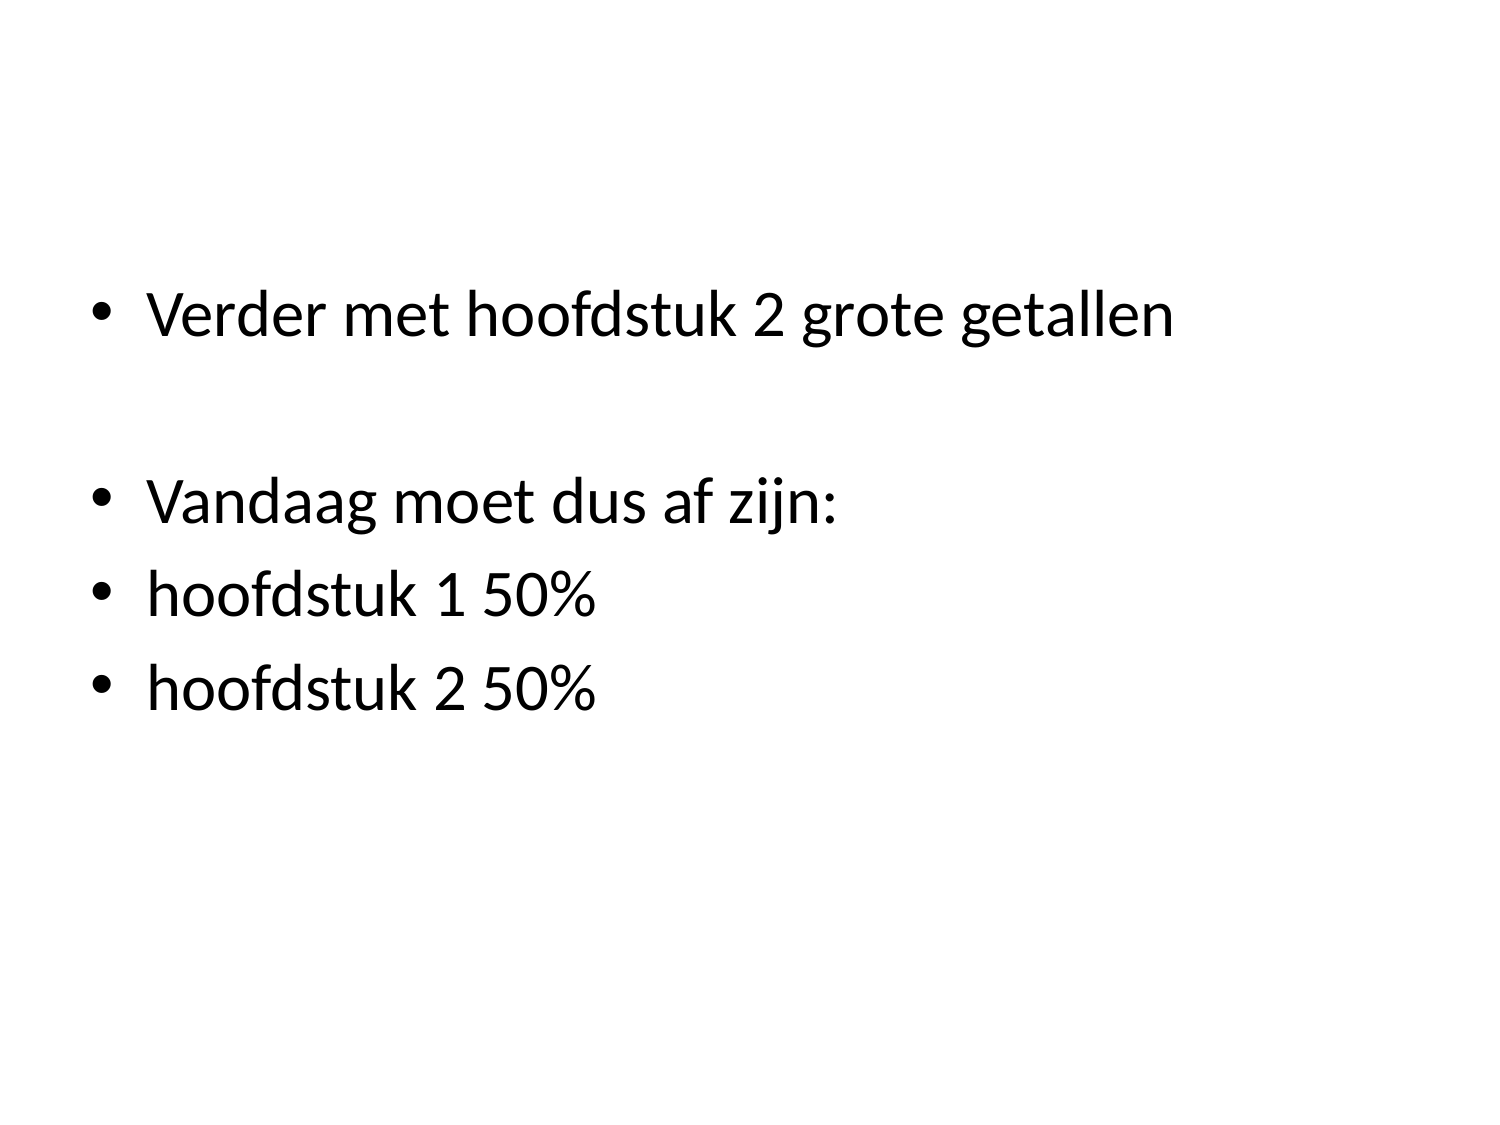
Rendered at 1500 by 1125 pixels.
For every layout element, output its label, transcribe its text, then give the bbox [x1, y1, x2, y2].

list Verder met hoofdstuk 2 grote getallen Vandaag moet dus af zijn: hoofdstuk 1 50% hoofdstuk 2 50% [75, 262, 1425, 1005]
